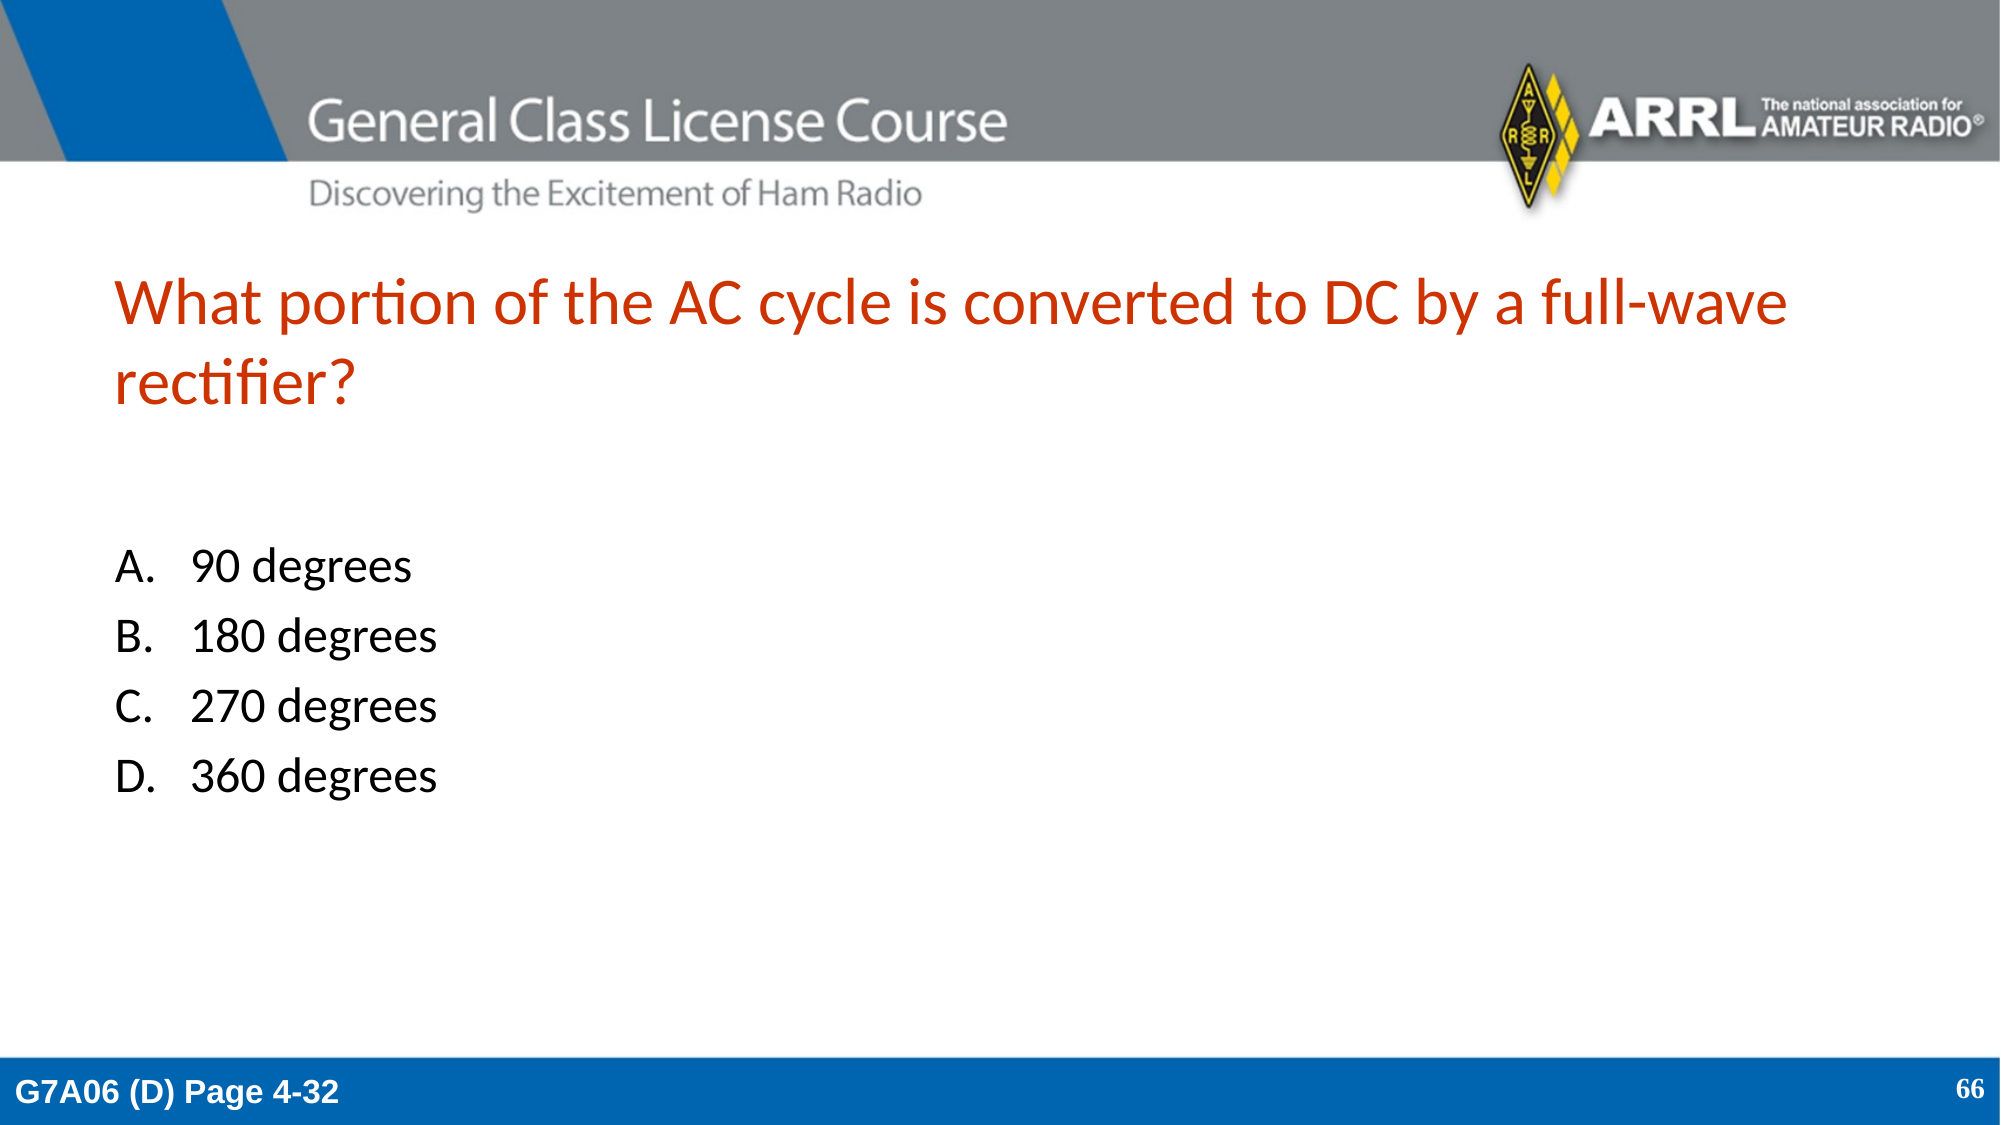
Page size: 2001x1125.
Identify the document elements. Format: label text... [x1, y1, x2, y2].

title What portion of the AC cycle is converted to DC by a full-wave rectifier? [99, 249, 1900, 468]
text_box G7A06 (D) Page 4-32 [0, 1062, 1313, 1118]
text_box 66 [1875, 1062, 2000, 1113]
picture [0, 0, 2001, 1125]
list 90 degrees 180 degrees 270 degrees 360 degrees [99, 525, 1900, 1005]
